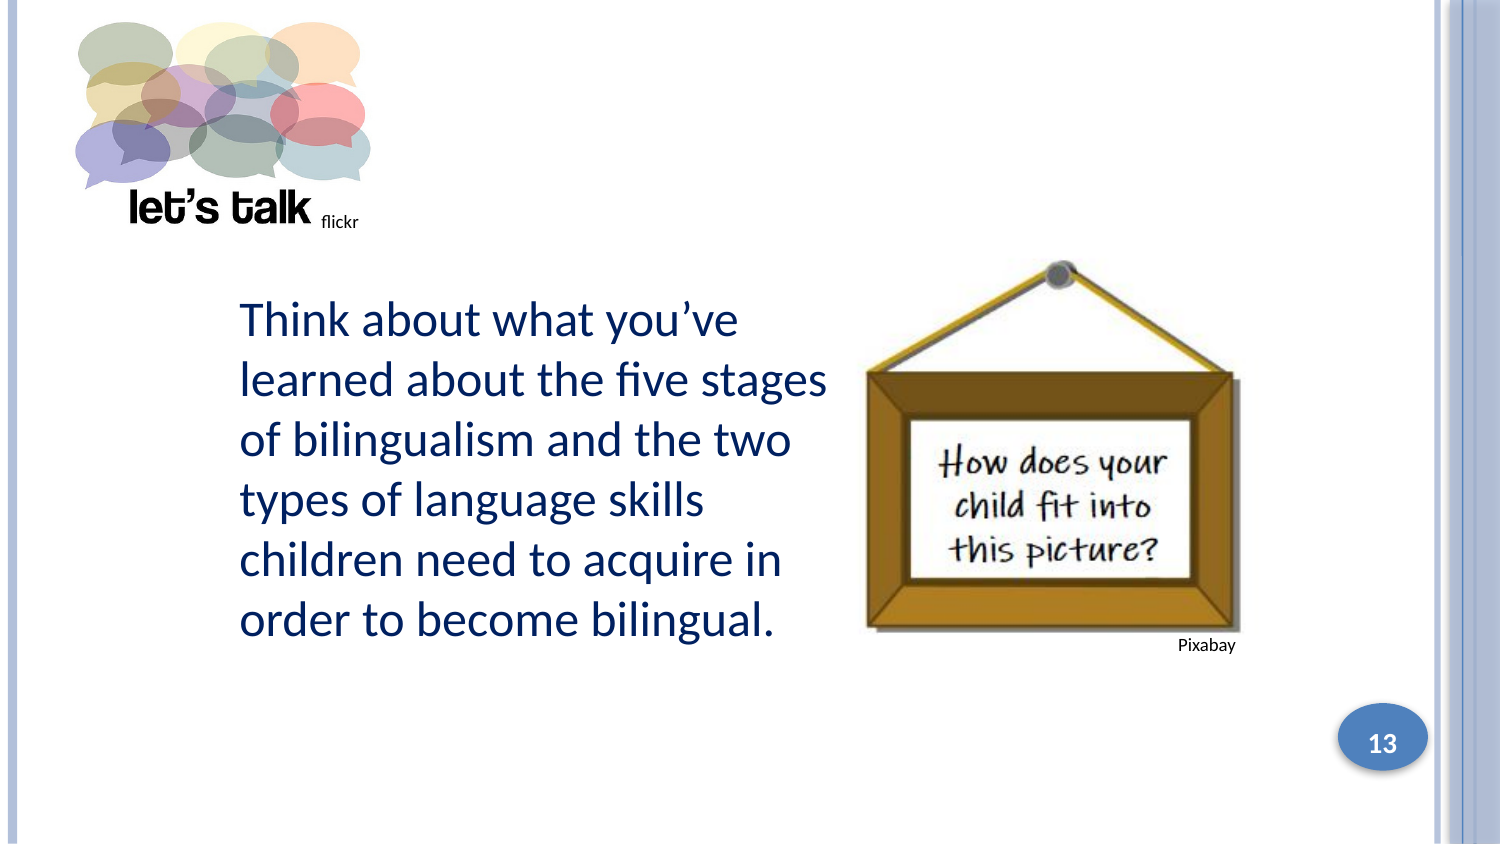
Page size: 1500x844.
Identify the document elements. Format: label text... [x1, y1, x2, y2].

slide_number 13 [1337, 709, 1428, 774]
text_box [832, 233, 1278, 664]
list Think about what you’ve learned about the five stages of bilingualism and the two types of language skills children need to acquire in order to become bilingual. [224, 271, 854, 680]
picture [61, 13, 379, 252]
